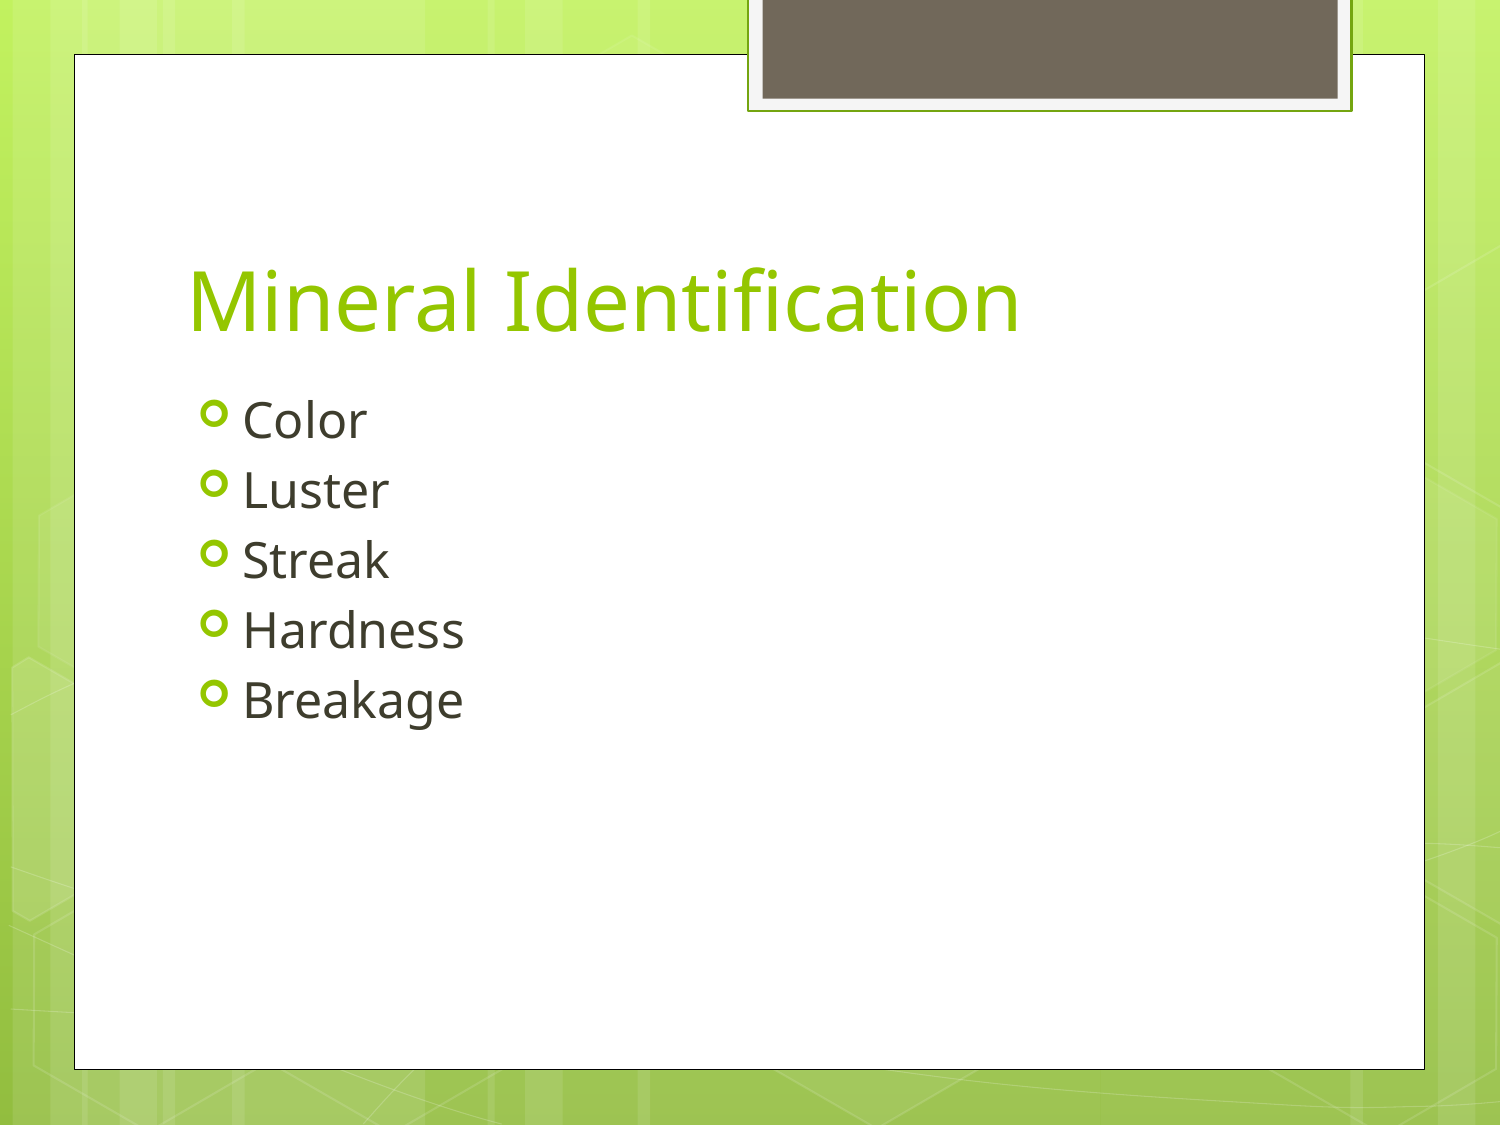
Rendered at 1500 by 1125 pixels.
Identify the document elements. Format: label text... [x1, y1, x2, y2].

list Color Luster Streak Hardness Breakage [171, 381, 1283, 957]
title Mineral Identification [171, 168, 1324, 357]
